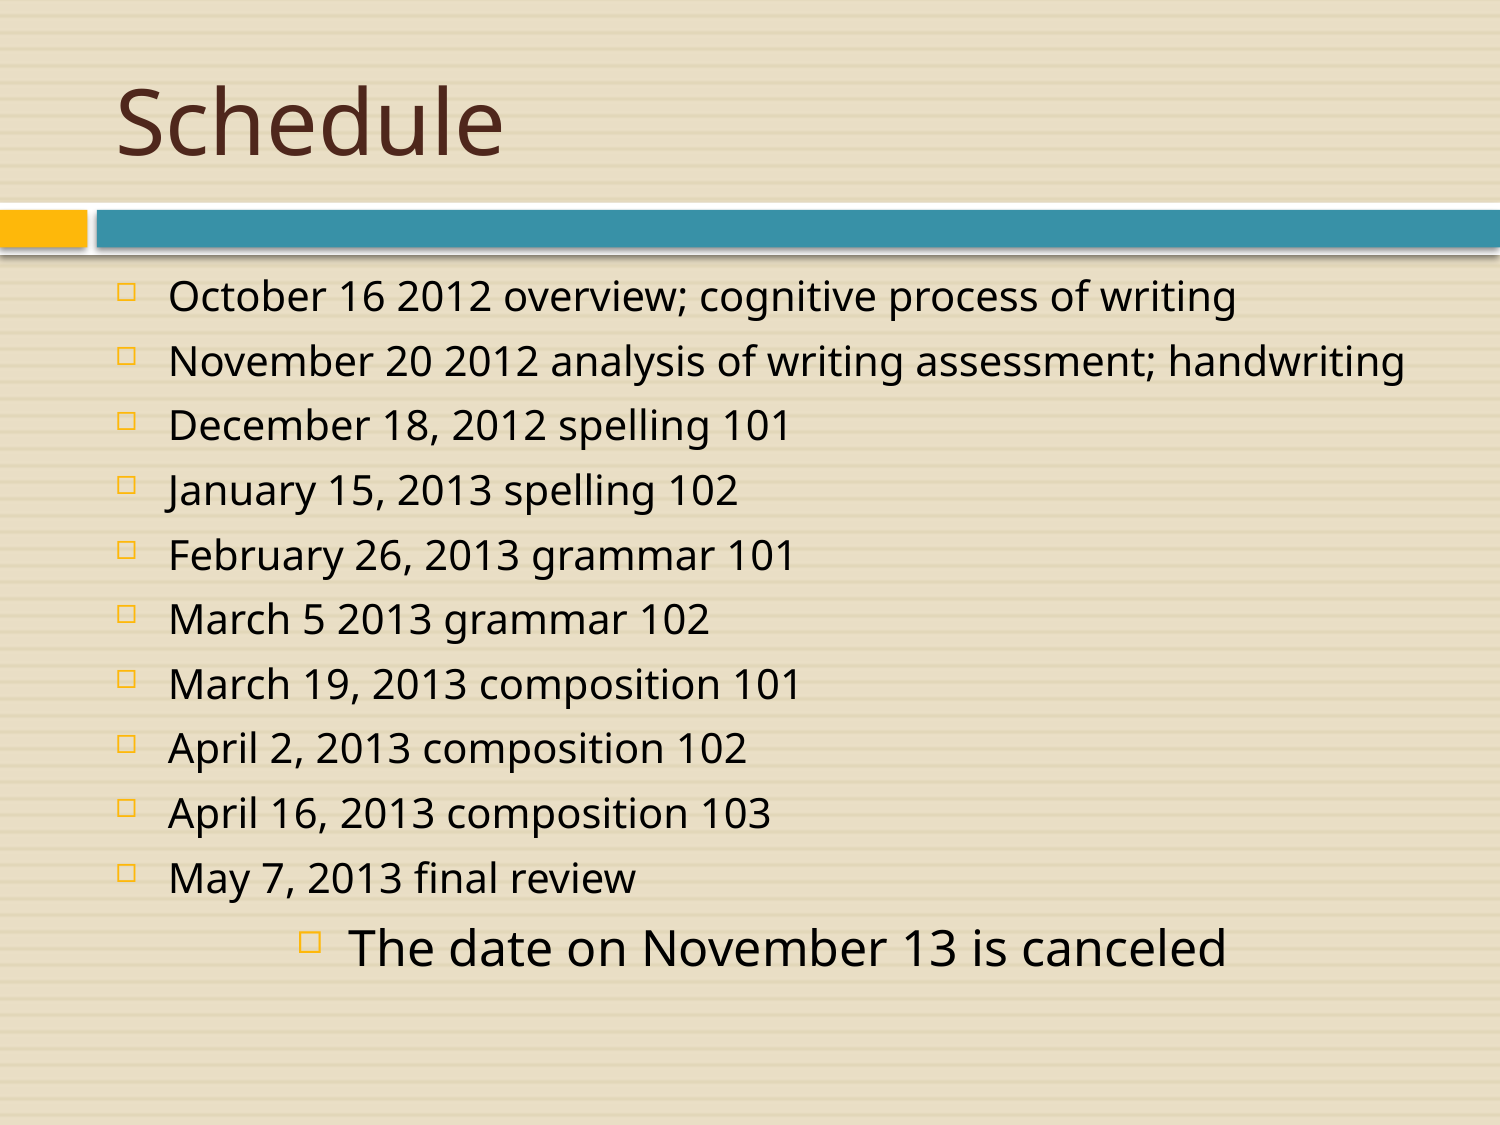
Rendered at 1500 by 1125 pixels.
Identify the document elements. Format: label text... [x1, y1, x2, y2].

title Schedule [100, 37, 1439, 201]
list October 16 2012 overview; cognitive process of writing November 20 2012 analysis of writing assessment; handwriting December 18, 2012 spelling 101 January 15, 2013 spelling 102 February 26, 2013 grammar 101 March 5 2013 grammar 102 March 19, 2013 composition 101 April 2, 2013 composition 102 April 16, 2013 composition 103 May 7, 2013 final review The date on November 13 is canceled [100, 262, 1439, 1001]
